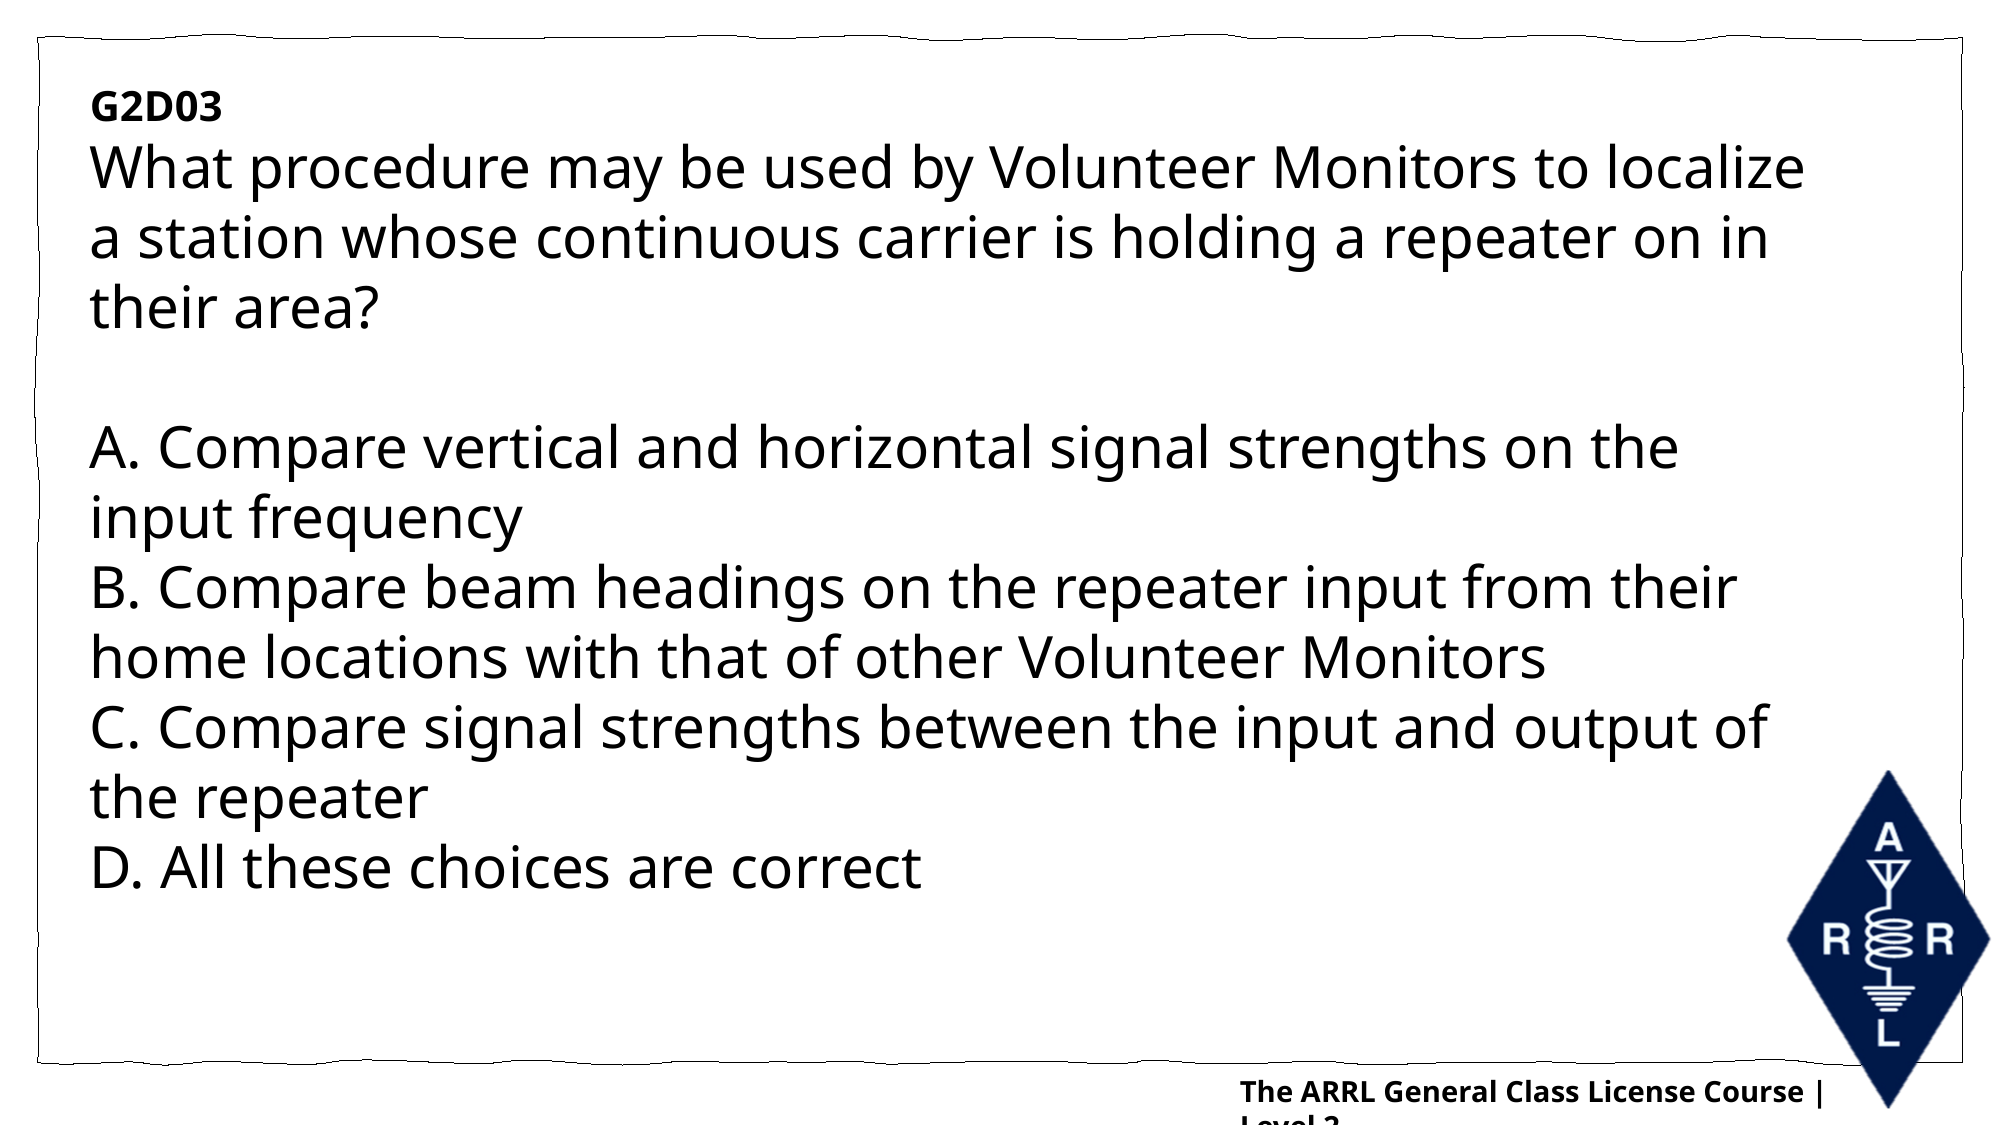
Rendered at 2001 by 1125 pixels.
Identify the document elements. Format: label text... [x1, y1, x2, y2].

picture [1773, 752, 1999, 1125]
text_box G2D03 What procedure may be used by Volunteer Monitors to localize a station whose continuous carrier is holding a repeater on in their area? A. Compare vertical and horizontal signal strengths on the input frequency B. Compare beam headings on the repeater input from their home locations with that of other Volunteer Monitors C. Compare signal strengths between the input and output of the repeater D. All these choices are correct [75, 72, 1850, 908]
